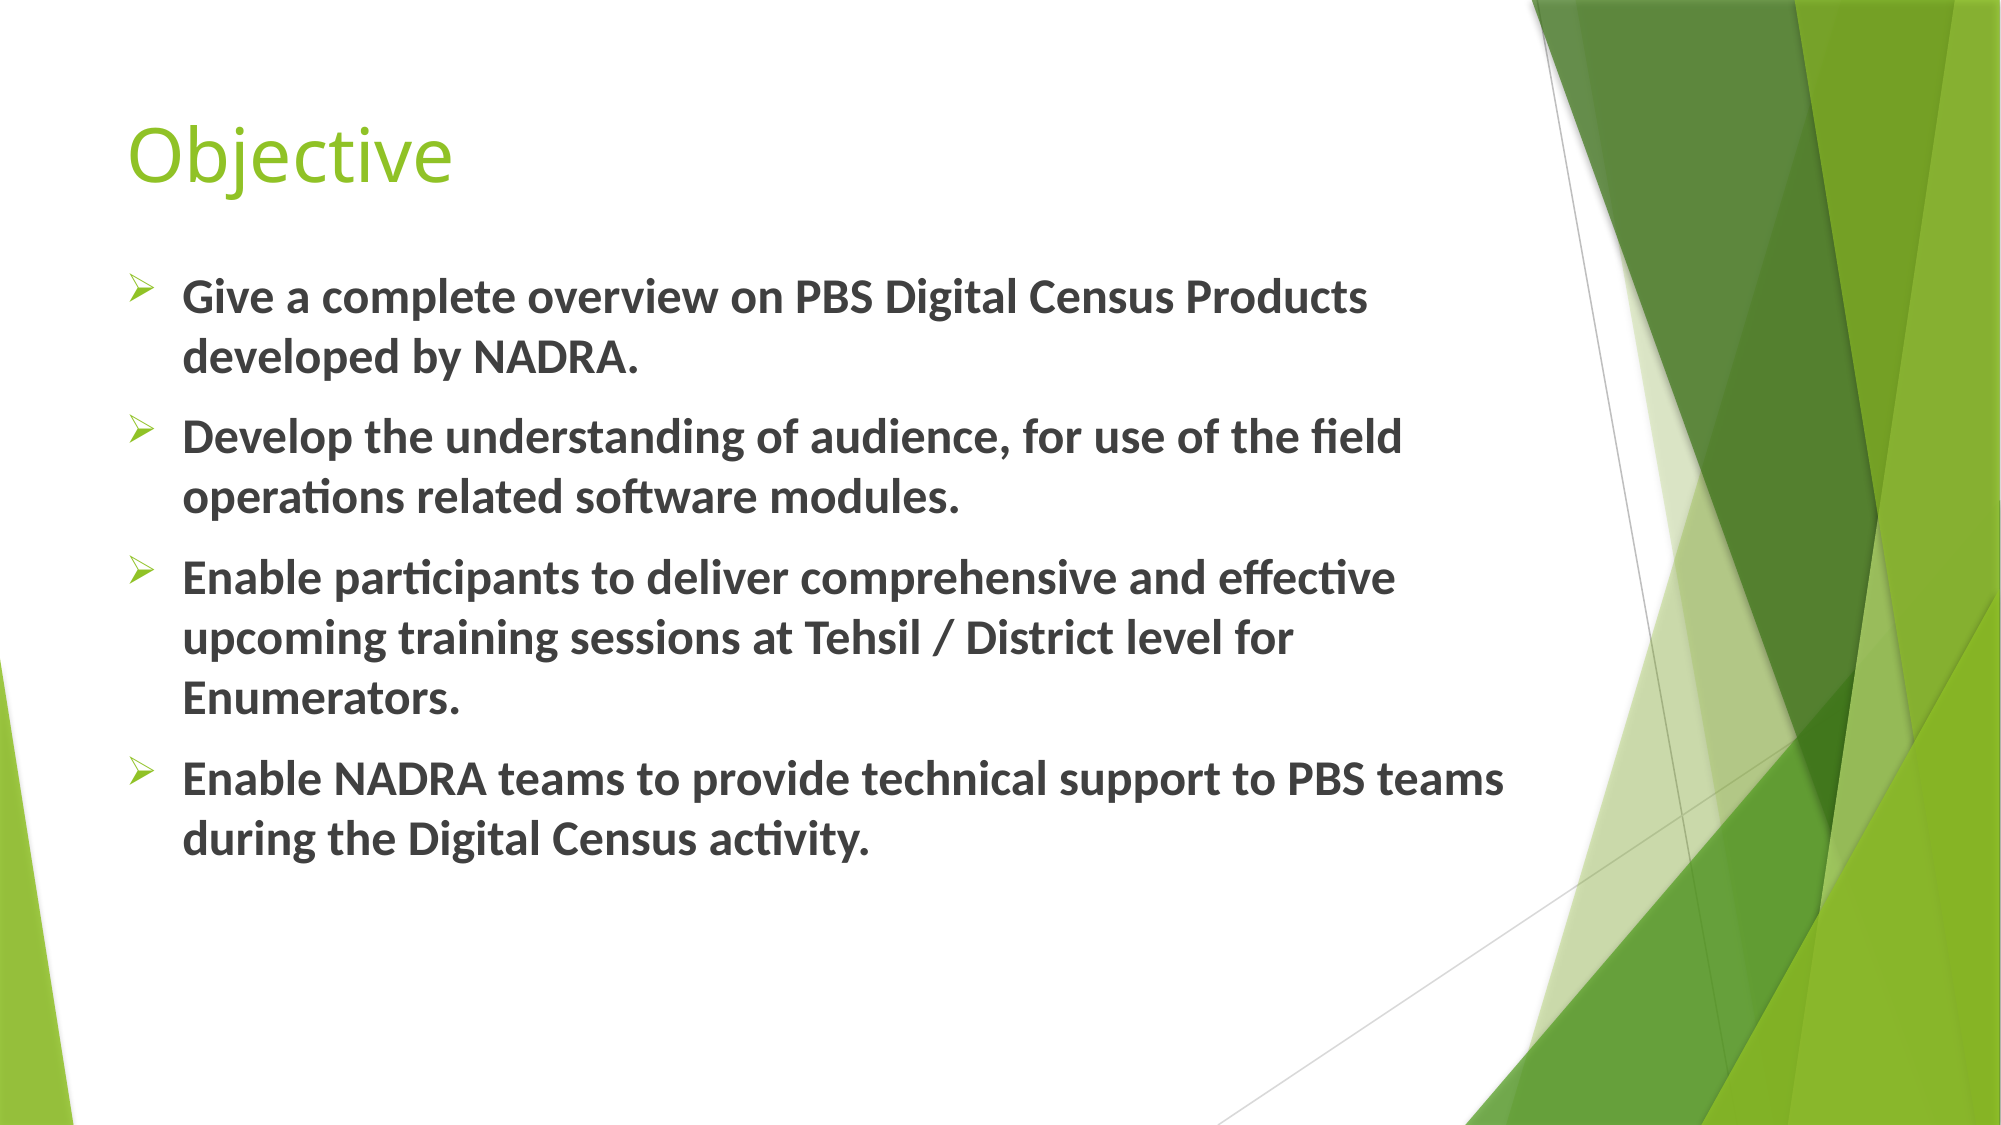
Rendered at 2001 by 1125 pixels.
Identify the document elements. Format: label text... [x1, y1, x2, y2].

list Give a complete overview on PBS Digital Census Products developed by NADRA. Develop the understanding of audience, for use of the field operations related software modules. Enable participants to deliver comprehensive and effective upcoming training sessions at Tehsil / District level for Enumerators. Enable NADRA teams to provide technical support to PBS teams during the Digital Census activity. [111, 255, 1522, 991]
title Objective [111, 99, 1522, 255]
